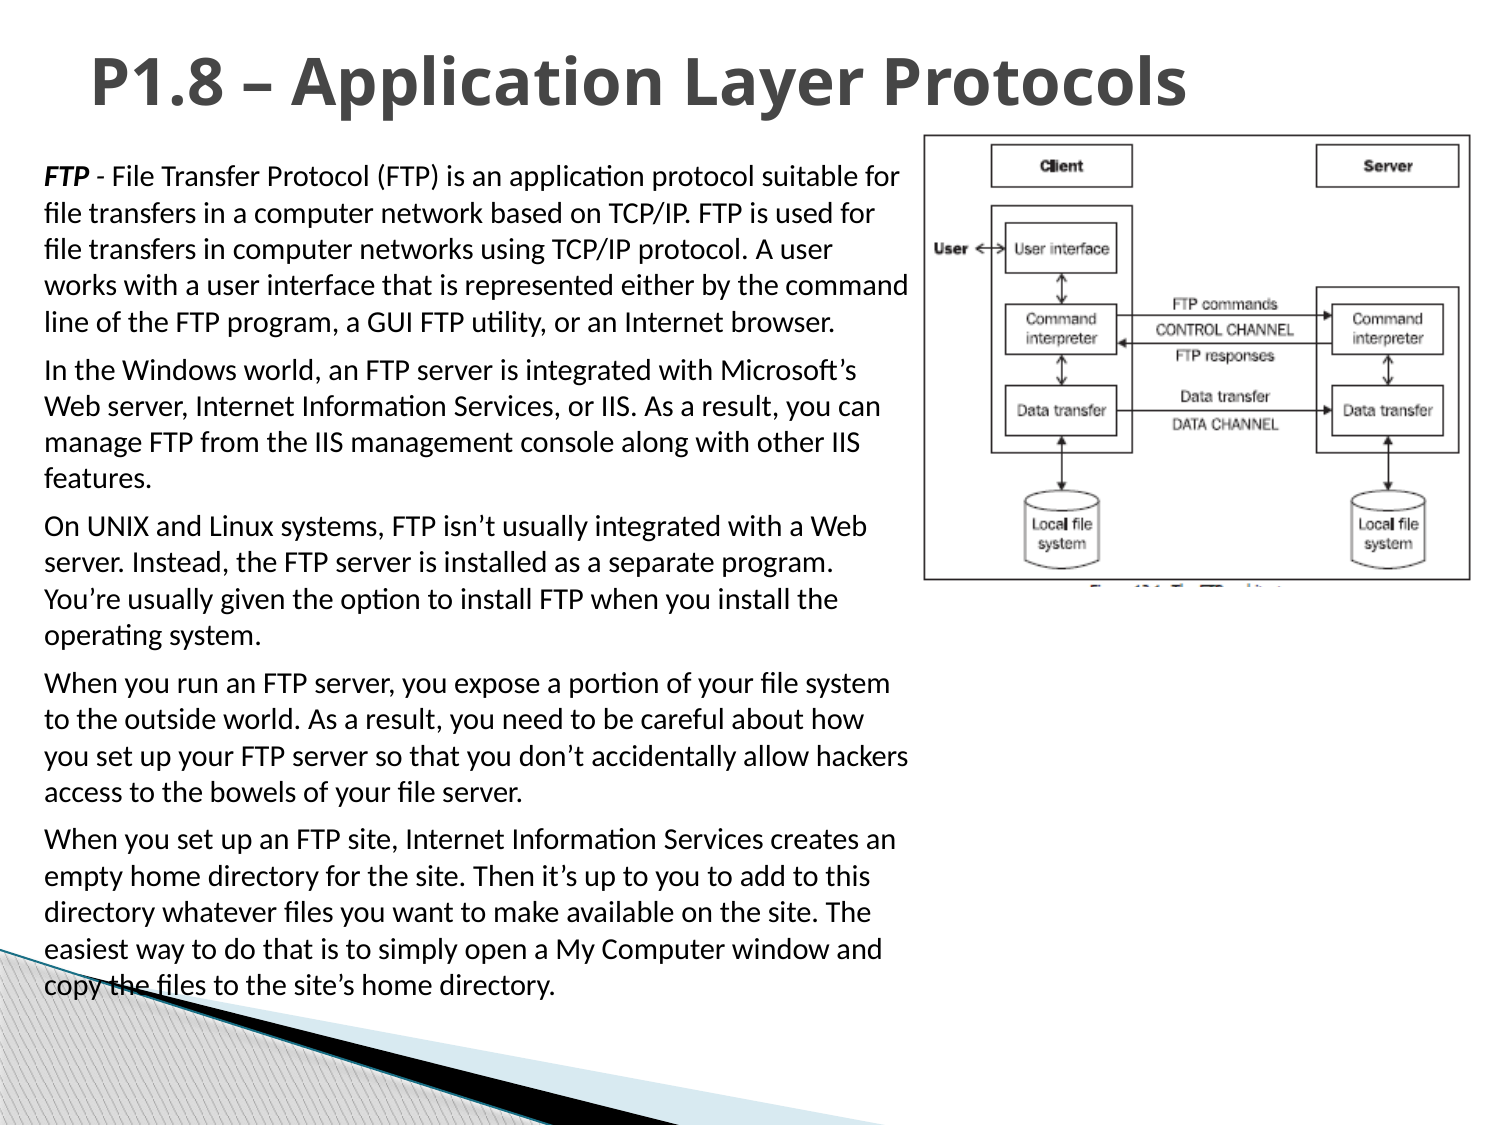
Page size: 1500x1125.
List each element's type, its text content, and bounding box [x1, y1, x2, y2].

title P1.8 – Application Layer Protocols [75, 9, 1425, 149]
list FTP - File Transfer Protocol (FTP) is an application protocol suitable for file transfers in a computer network based on TCP/IP. FTP is used for file transfers in computer networks using TCP/IP protocol. A user works with a user interface that is represented either by the command line of the FTP program, a GUI FTP utility, or an Internet browser. In the Windows world, an FTP server is integrated with Microsoft’s Web server, Internet Information Services, or IIS. As a result, you can manage FTP from the IIS management console along with other IIS features. On UNIX and Linux systems, FTP isn’t usually integrated with a Web server. Instead, the FTP server is installed as a separate program. You’re usually given the option to install FTP when you install the operating system. When you run an FTP server, you expose a portion of your file system to the outside world. As a result, you need to be careful about how you set up your FTP server so that you don’t accidentally allow hackers access to the bowels of your file server. When you set up an FTP site, Internet Information Services creates an empty home directory for the site. Then it’s up to you to add to this directory whatever files you want to make available on the site. The easiest way to do that is to simply open a My Computer window and copy the files to the site’s home directory. [29, 149, 928, 1059]
picture [915, 125, 1483, 587]
